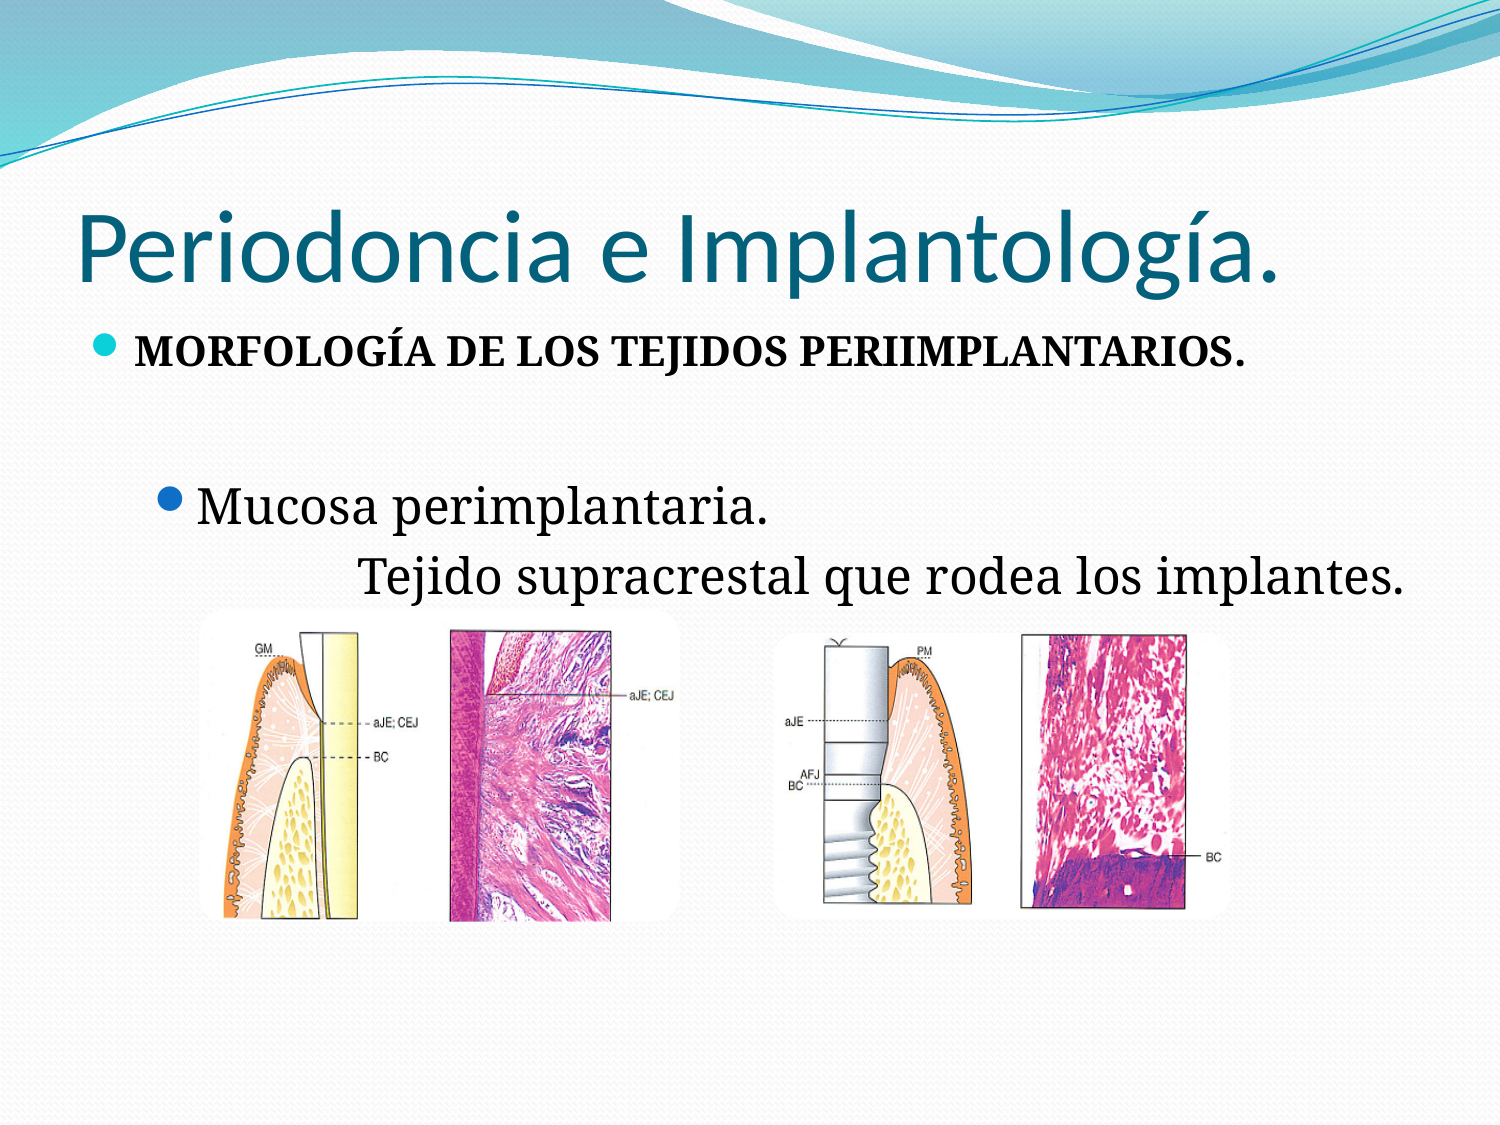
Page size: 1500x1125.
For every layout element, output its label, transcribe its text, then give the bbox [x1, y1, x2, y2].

list MORFOLOGÍA DE LOS TEJIDOS PERIIMPLANTARIOS. Mucosa perimplantaria. Tejido supracrestal que rodea los implantes. [75, 317, 1425, 1038]
picture [773, 632, 1231, 919]
title Periodoncia e Implantología. [75, 115, 1425, 303]
picture [198, 609, 680, 922]
